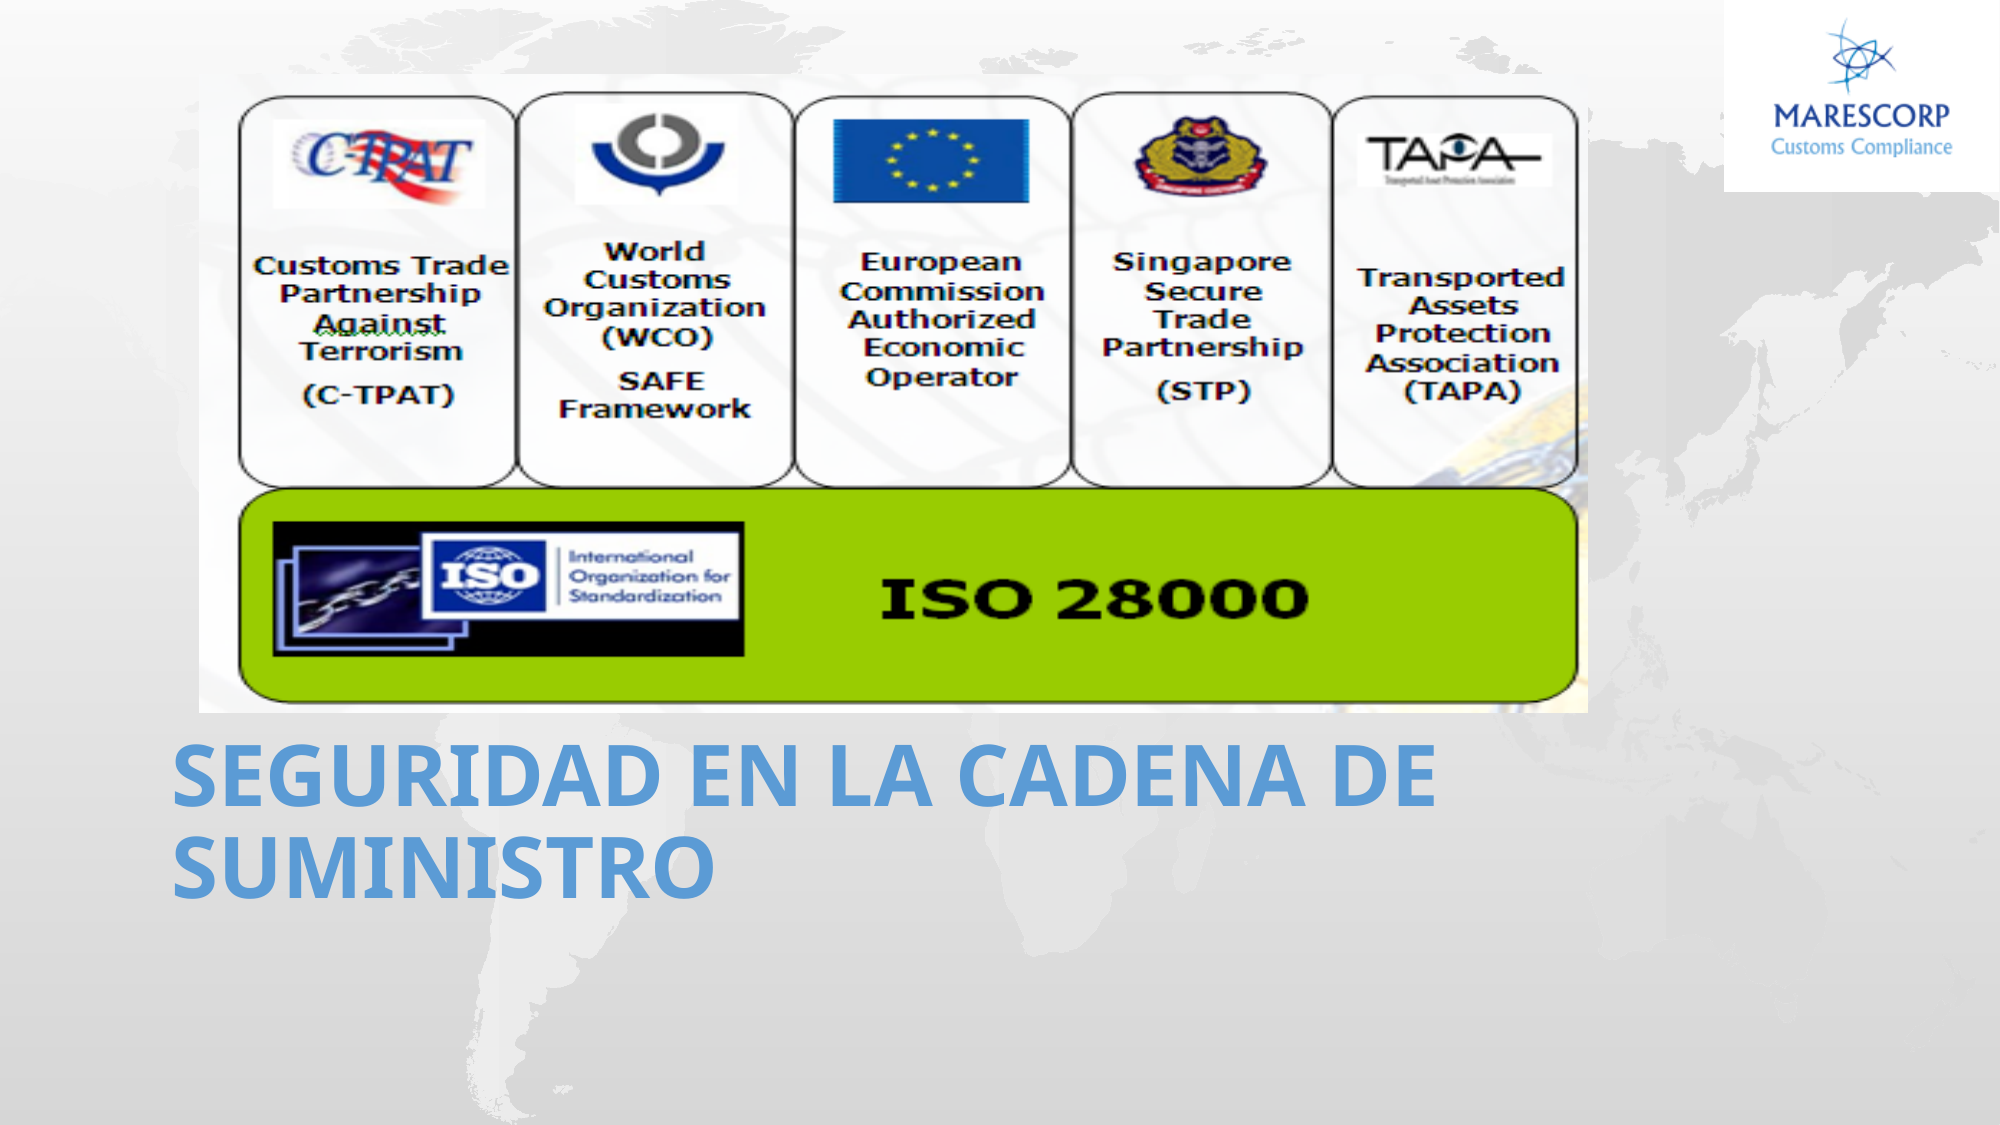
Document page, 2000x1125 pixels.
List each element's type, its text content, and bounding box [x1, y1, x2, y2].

picture [1724, 0, 2000, 192]
picture [199, 74, 1588, 713]
title Seguridad EN LA cadena de suministro [155, 725, 1756, 925]
